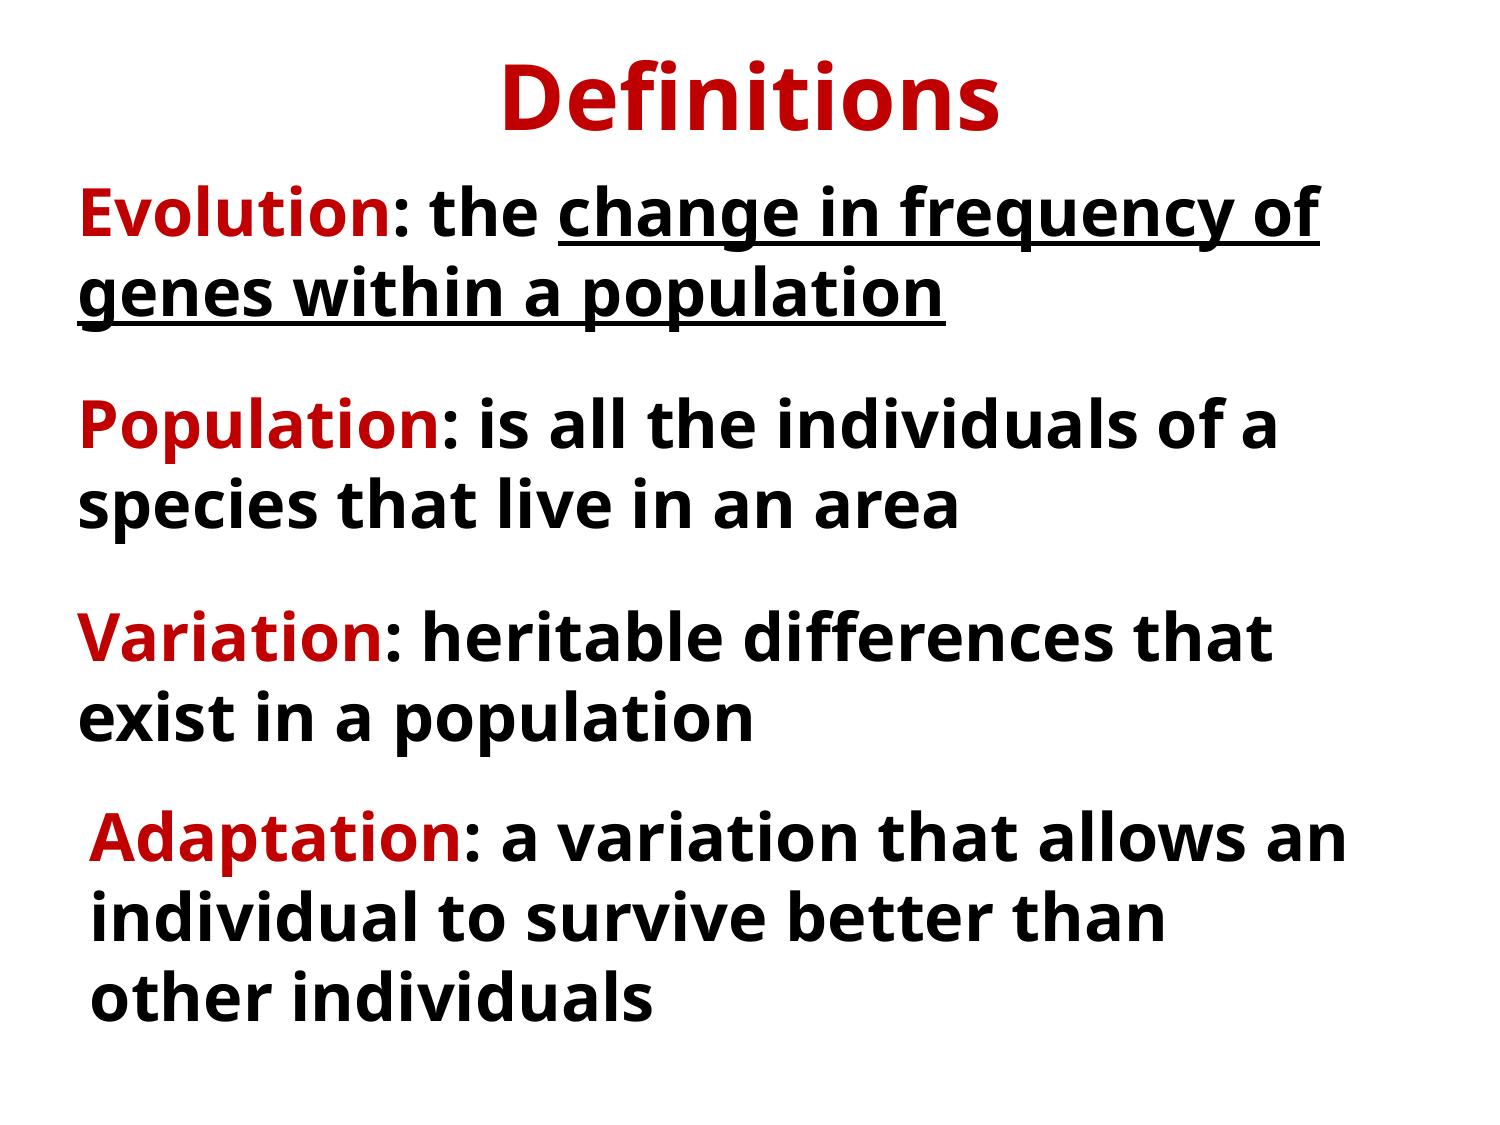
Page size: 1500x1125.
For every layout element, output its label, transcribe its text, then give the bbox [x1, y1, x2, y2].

text_box Population: is all the individuals of a species that live in an area [62, 374, 1363, 550]
text_box Adaptation: a variation that allows an individual to survive better than other individuals [75, 787, 1375, 1043]
title Definitions [74, 0, 1426, 188]
text_box Variation: heritable differences that exist in a population [62, 587, 1363, 763]
text_box Evolution: the change in frequency of genes within a population [62, 162, 1413, 338]
